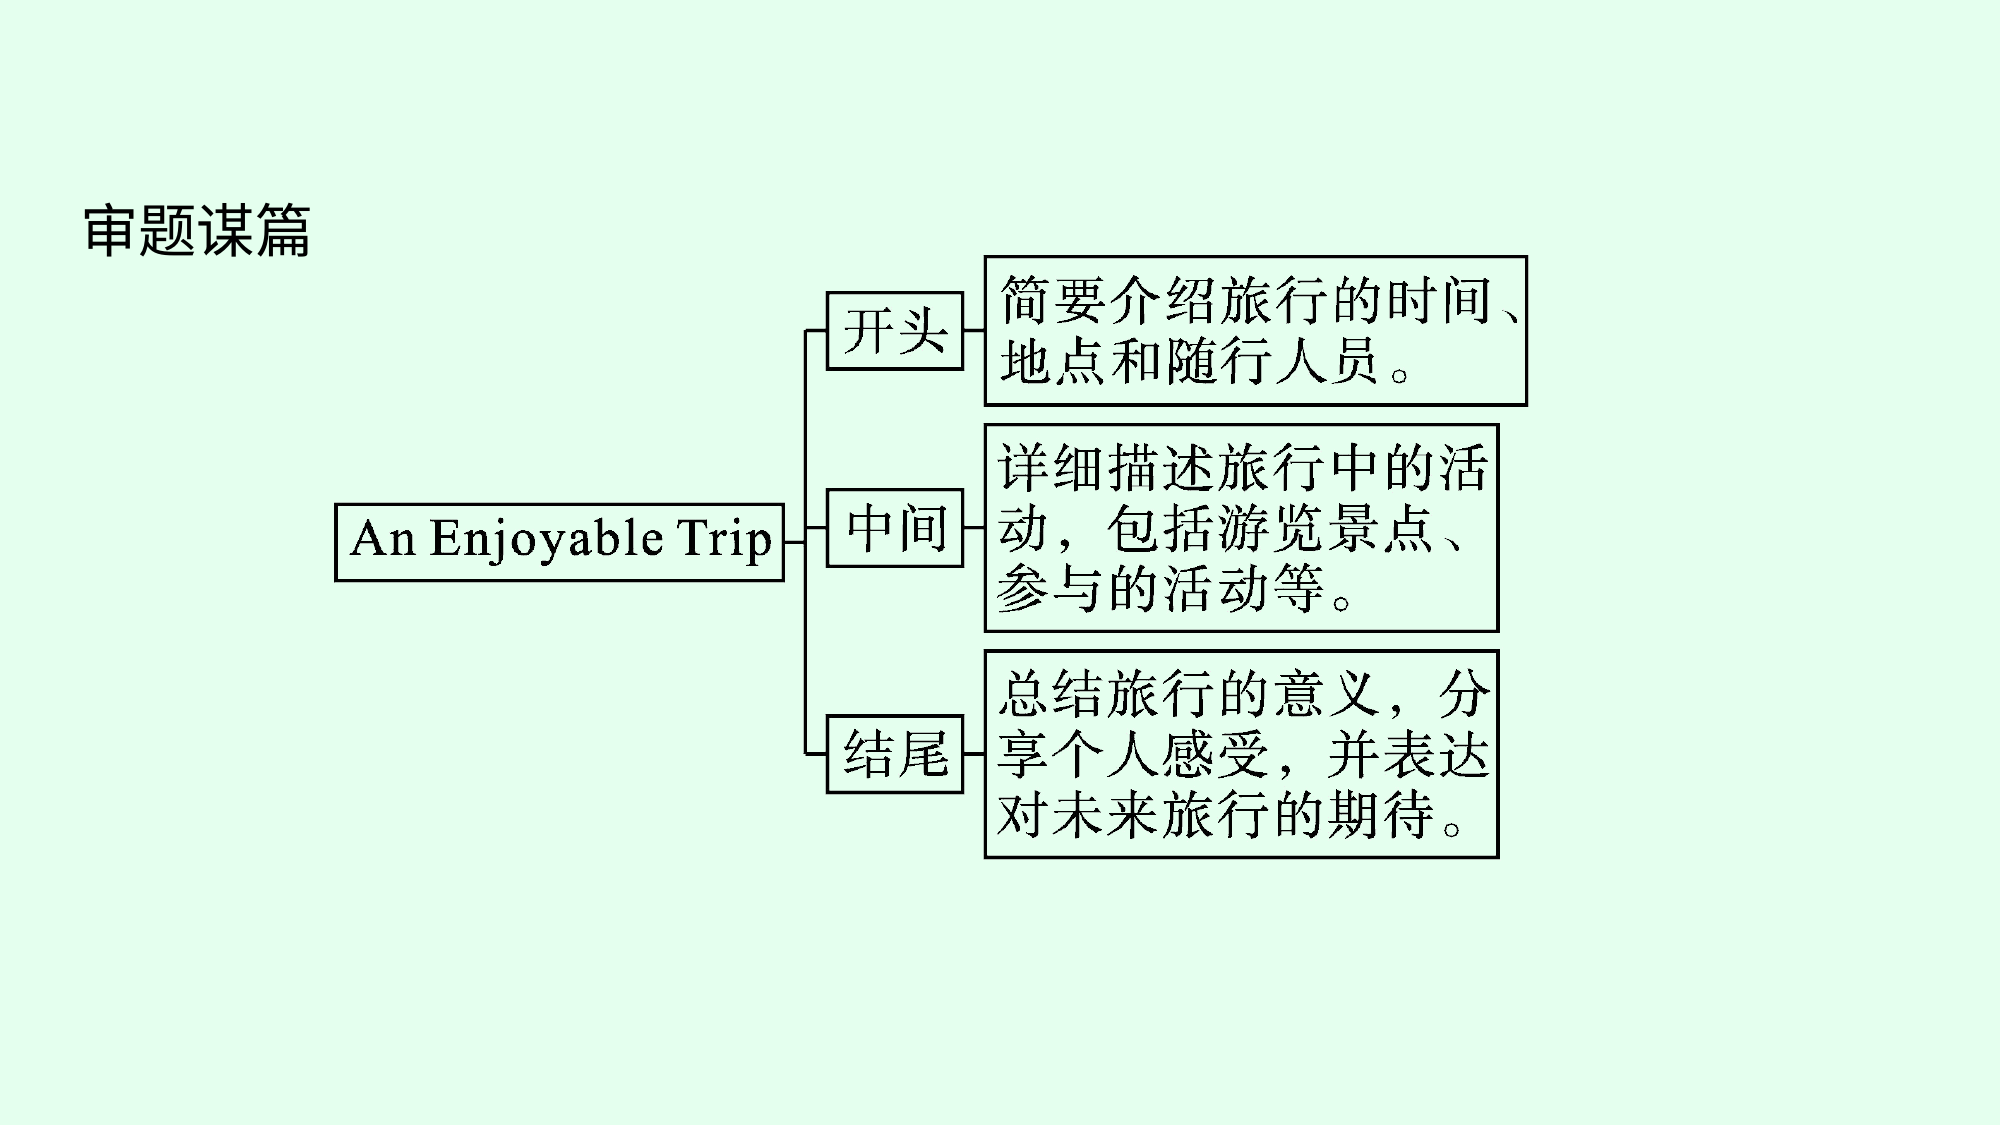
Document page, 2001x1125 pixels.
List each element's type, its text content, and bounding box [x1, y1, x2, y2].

picture [332, 250, 1532, 861]
text_box 审题谋篇 [65, 166, 342, 272]
